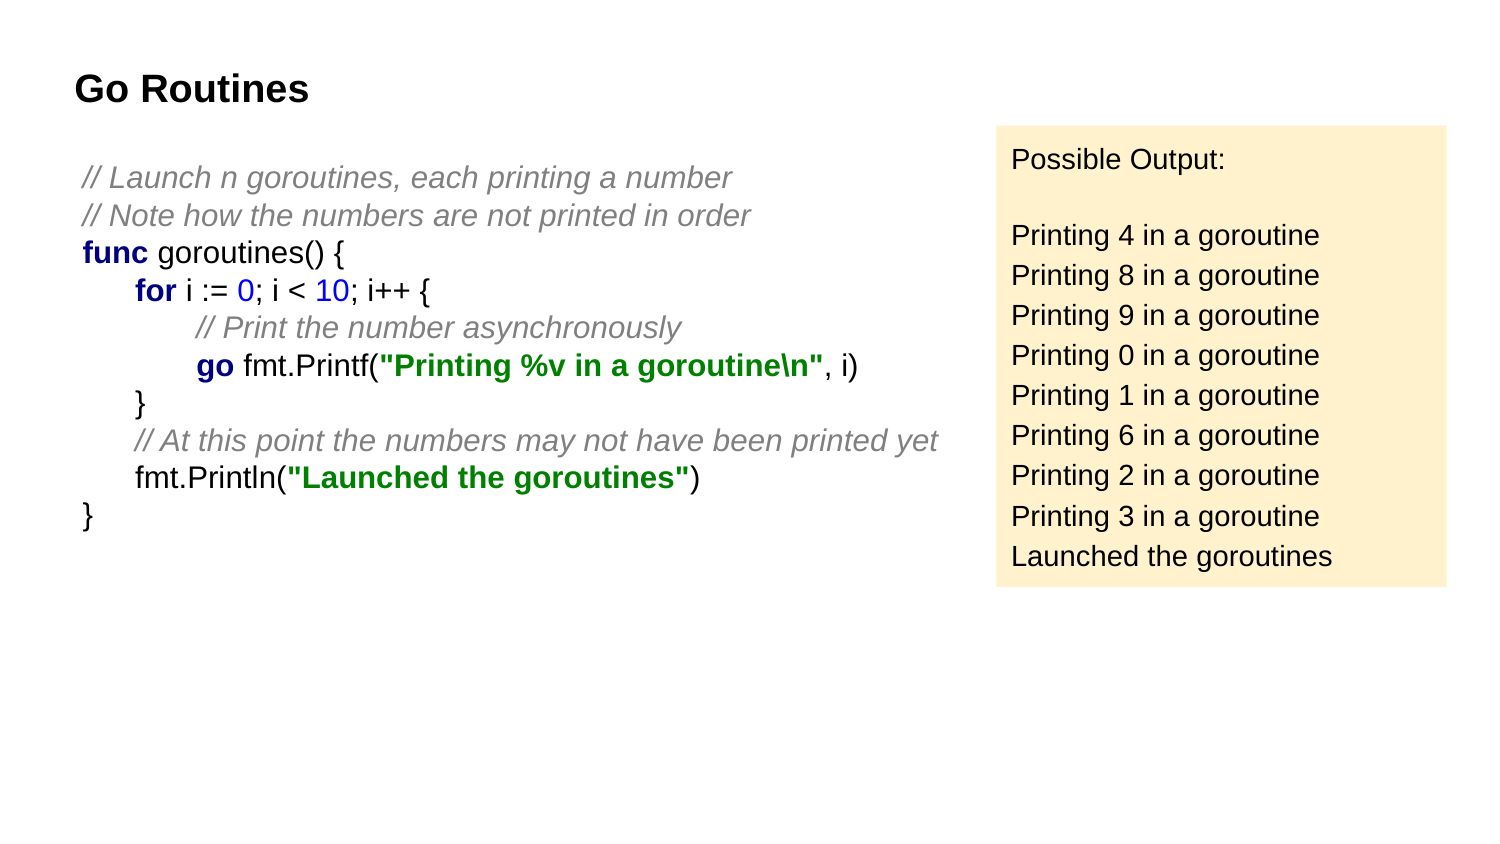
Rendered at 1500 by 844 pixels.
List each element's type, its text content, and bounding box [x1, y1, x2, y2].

text_box // Launch n goroutines, each printing a number // Note how the numbers are not printed in order func goroutines() { for i := 0; i < 10; i++ { // Print the number asynchronously go fmt.Printf("Printing %v in a goroutine\n", i) } // At this point the numbers may not have been printed yet fmt.Println("Launched the goroutines") } [68, 142, 987, 568]
text_box Go Routines [59, 47, 1276, 125]
text_box Possible Output: Printing 4 in a goroutine Printing 8 in a goroutine Printing 9 in a goroutine Printing 0 in a goroutine Printing 1 in a goroutine Printing 6 in a goroutine Printing 2 in a goroutine Printing 3 in a goroutine Launched the goroutines [996, 125, 1447, 587]
